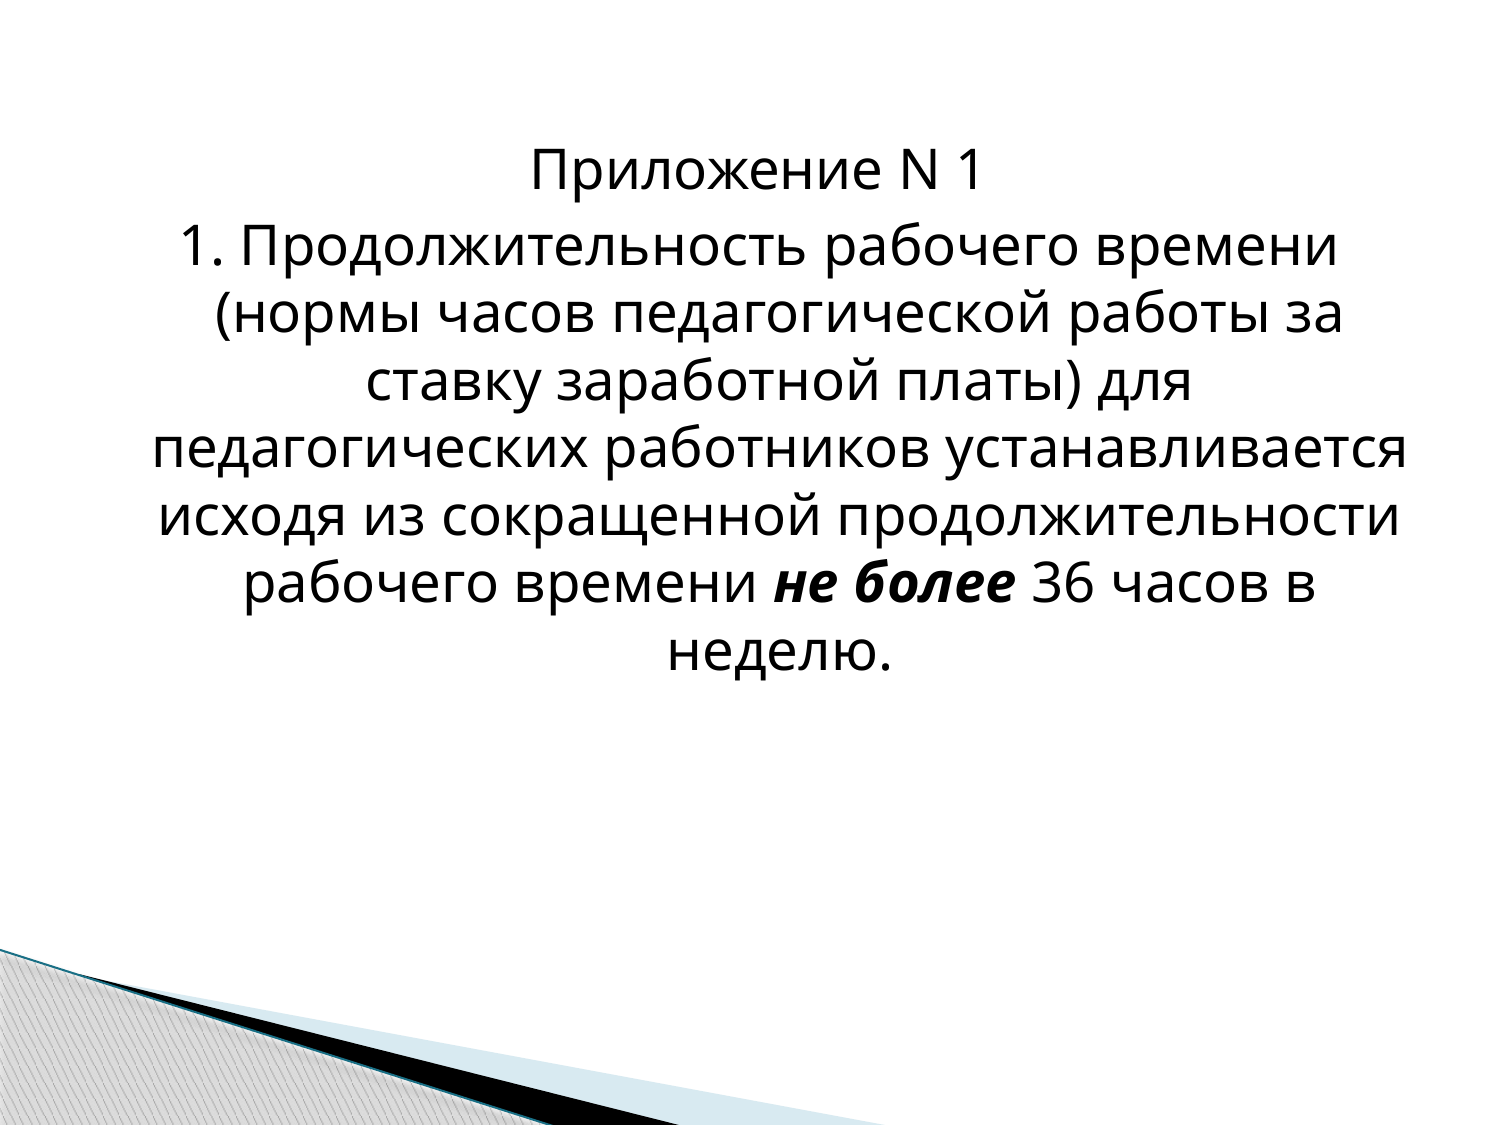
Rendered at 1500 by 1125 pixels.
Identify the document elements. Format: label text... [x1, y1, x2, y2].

list Приложение N 1 1. Продолжительность рабочего времени (нормы часов педагогической работы за ставку заработной платы) для педагогических работников устанавливается исходя из сокращенной продолжительности рабочего времени не более 36 часов в неделю. [75, 50, 1425, 1005]
